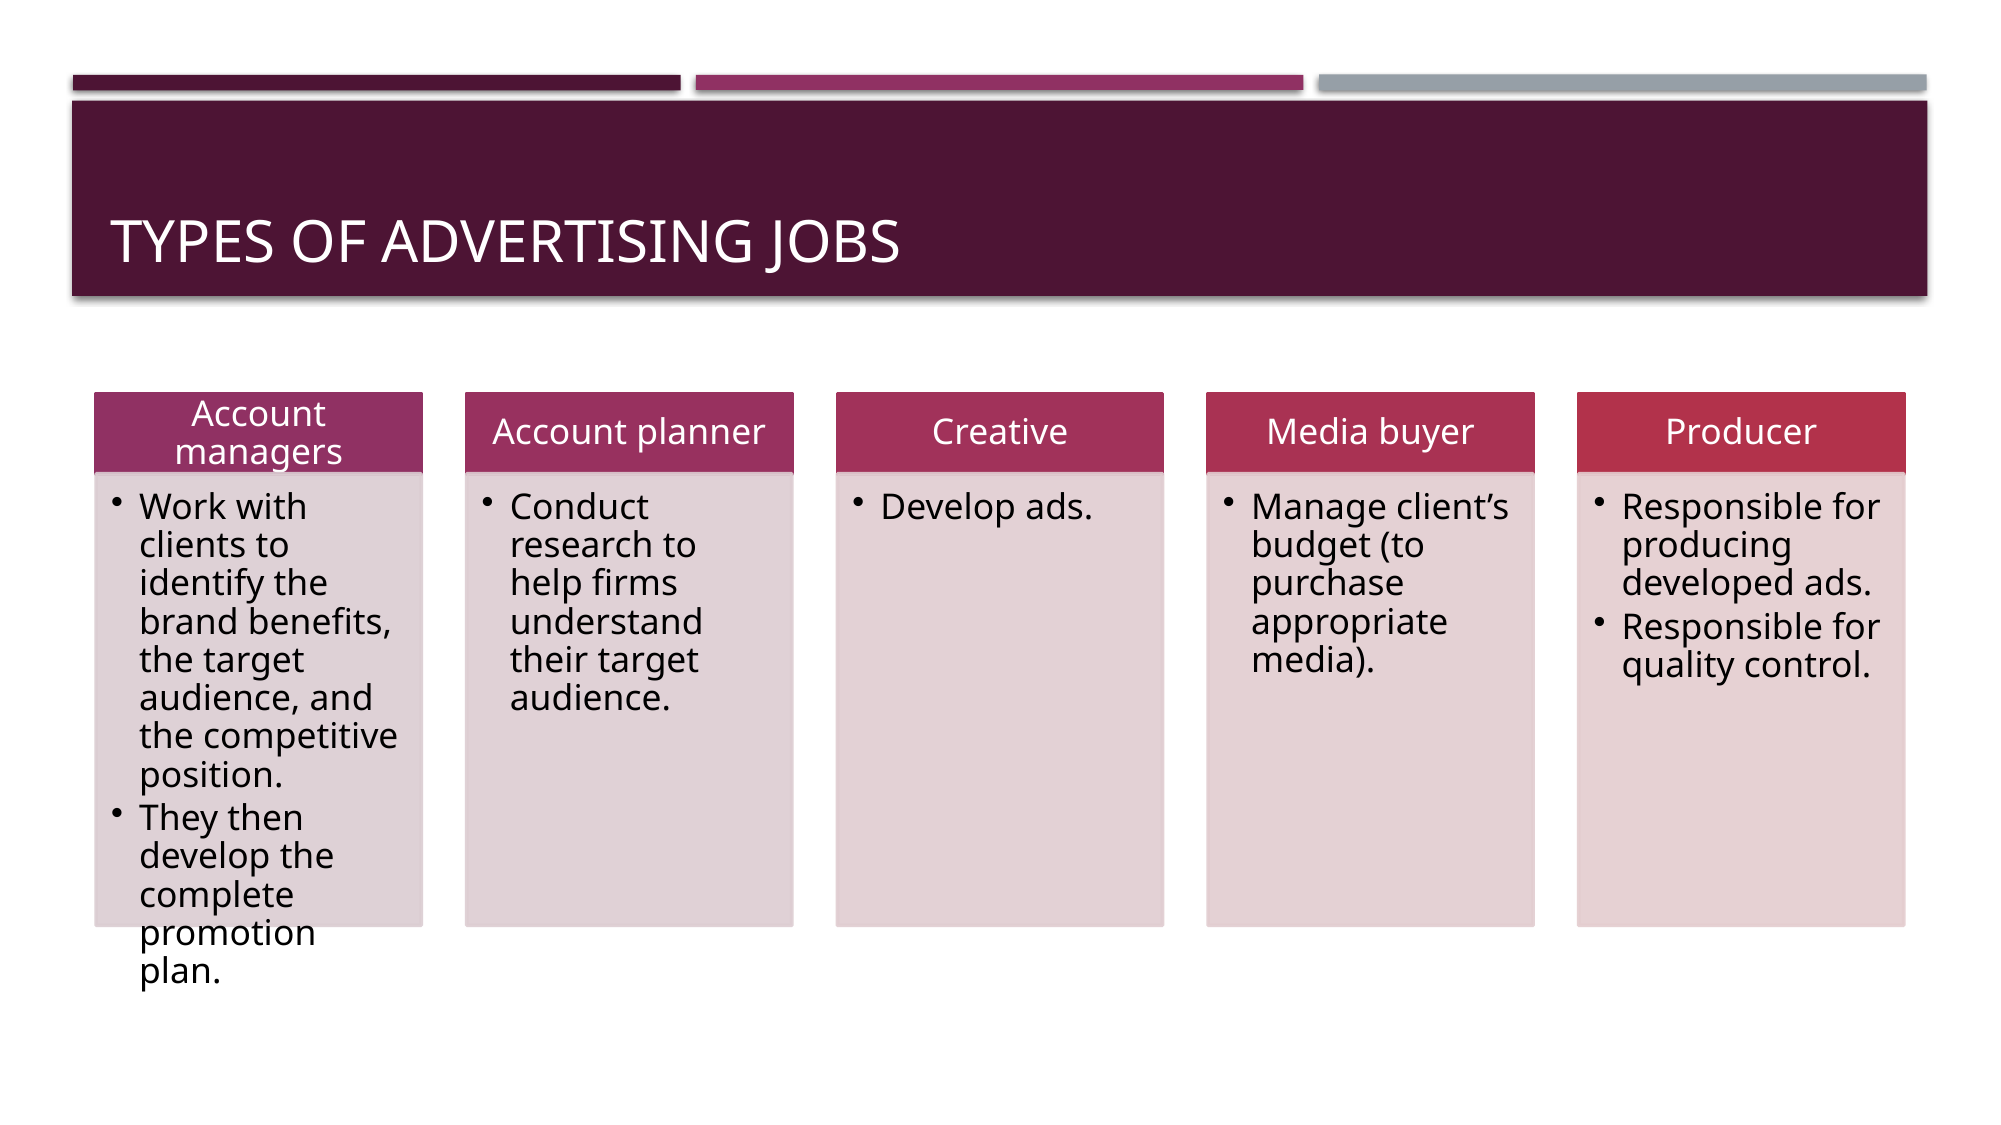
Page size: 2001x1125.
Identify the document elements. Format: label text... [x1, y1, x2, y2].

title Types of advertising jobs [95, 115, 1905, 282]
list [94, 357, 1906, 962]
